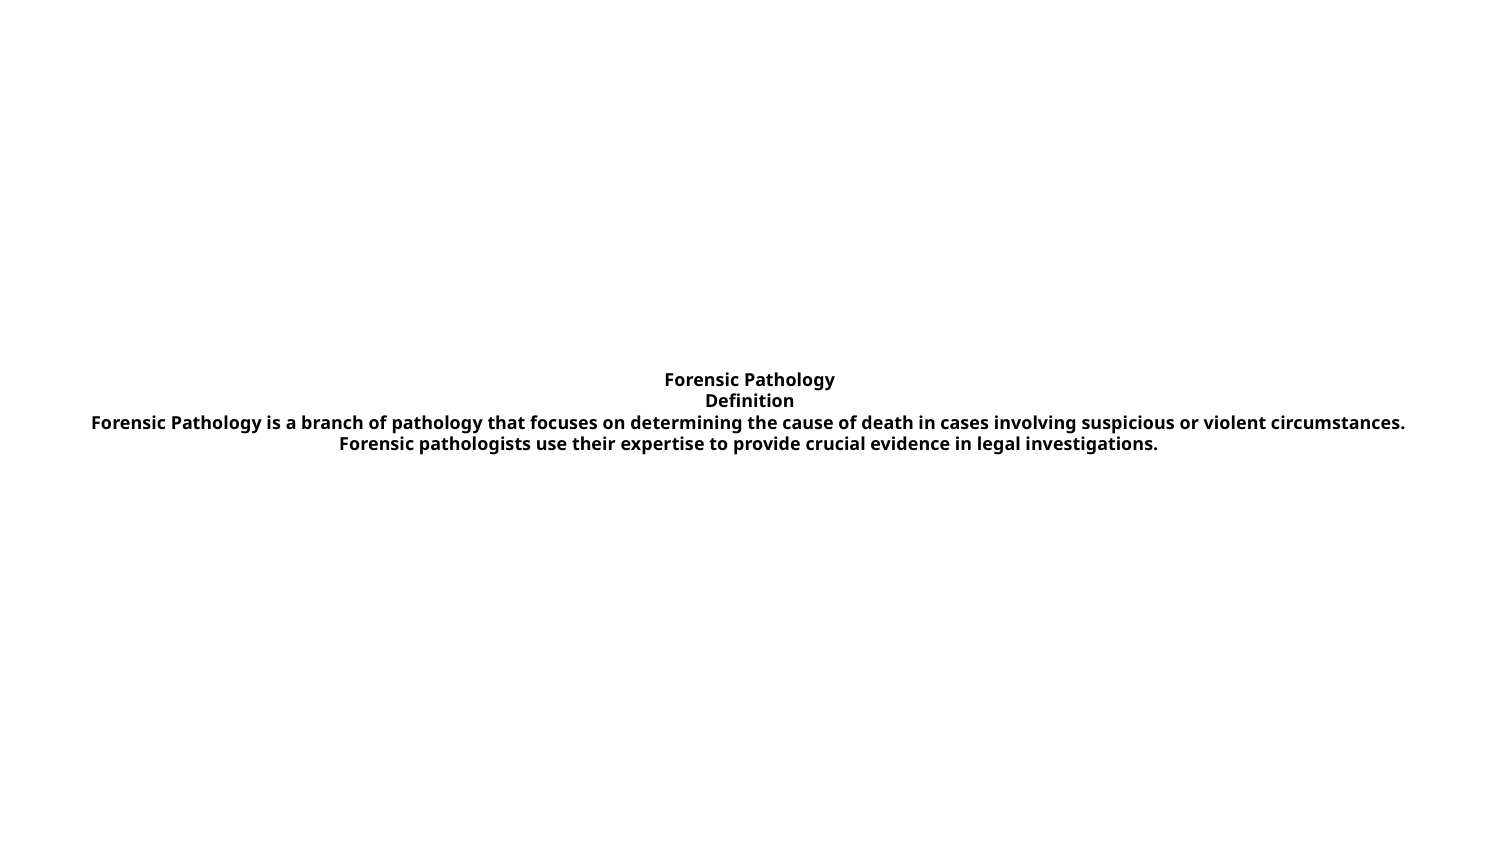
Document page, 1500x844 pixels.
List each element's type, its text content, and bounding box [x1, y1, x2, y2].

title Forensic Pathology Definition Forensic Pathology is a branch of pathology that focuses on determining the cause of death in cases involving suspicious or violent circumstances. Forensic pathologists use their expertise to provide crucial evidence in legal investigations. [51, 352, 1449, 491]
